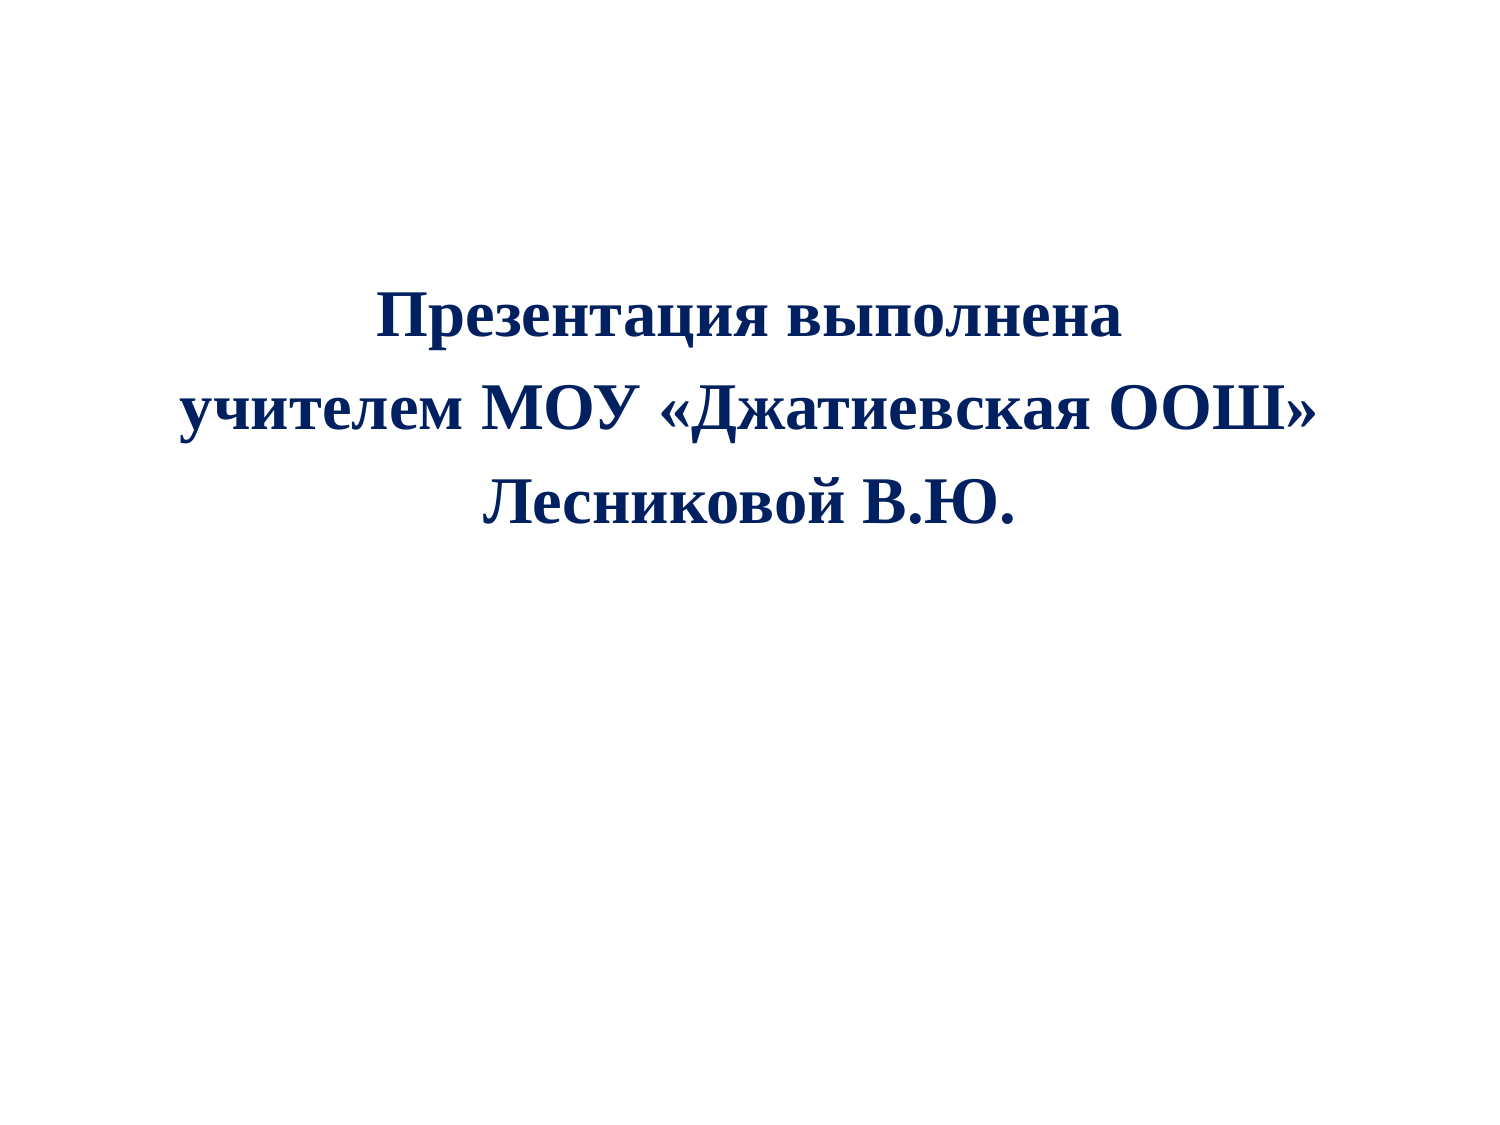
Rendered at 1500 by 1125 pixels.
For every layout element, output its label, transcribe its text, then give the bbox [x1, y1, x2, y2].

list Презентация выполнена учителем МОУ «Джатиевская ООШ» Лесниковой В.Ю. [75, 262, 1425, 1005]
